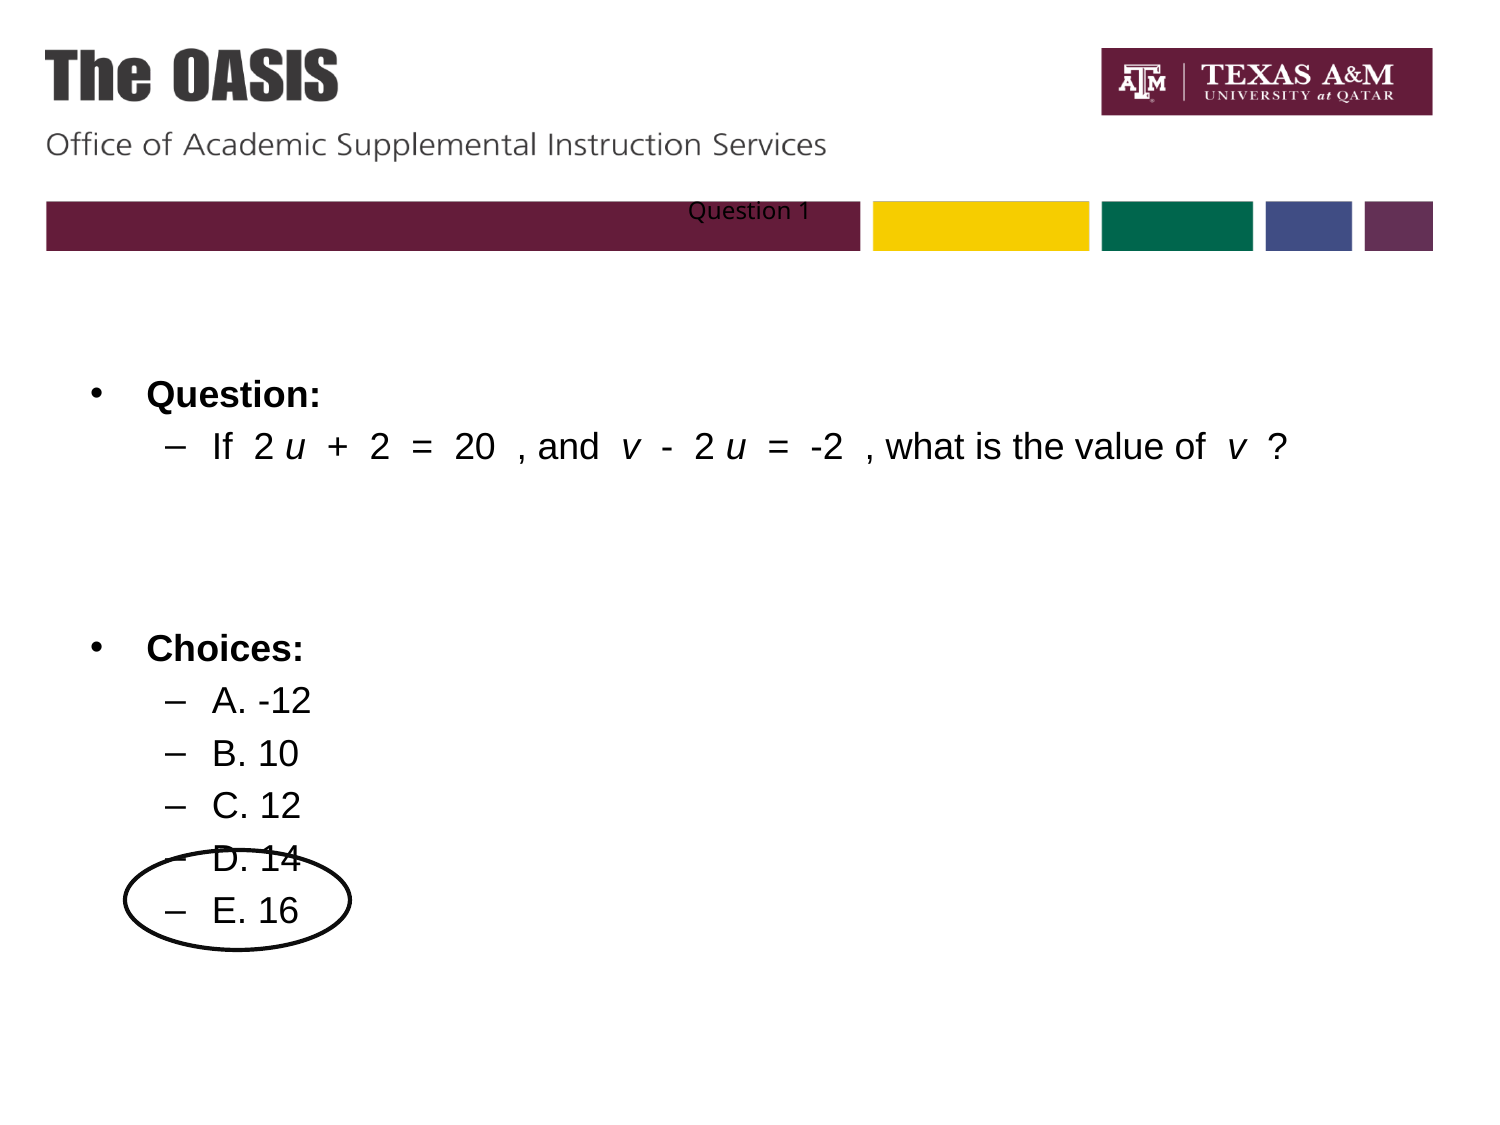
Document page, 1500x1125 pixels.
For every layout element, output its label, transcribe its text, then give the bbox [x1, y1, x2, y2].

picture [45, 48, 1434, 252]
list Question: If 2 u + 2 = 20 , and v - 2 u = -2 , what is the value of v ? Choices: A. -12 B. 10 C. 12 D. 14 E. 16 [75, 362, 1425, 1105]
text_box [122, 847, 353, 953]
